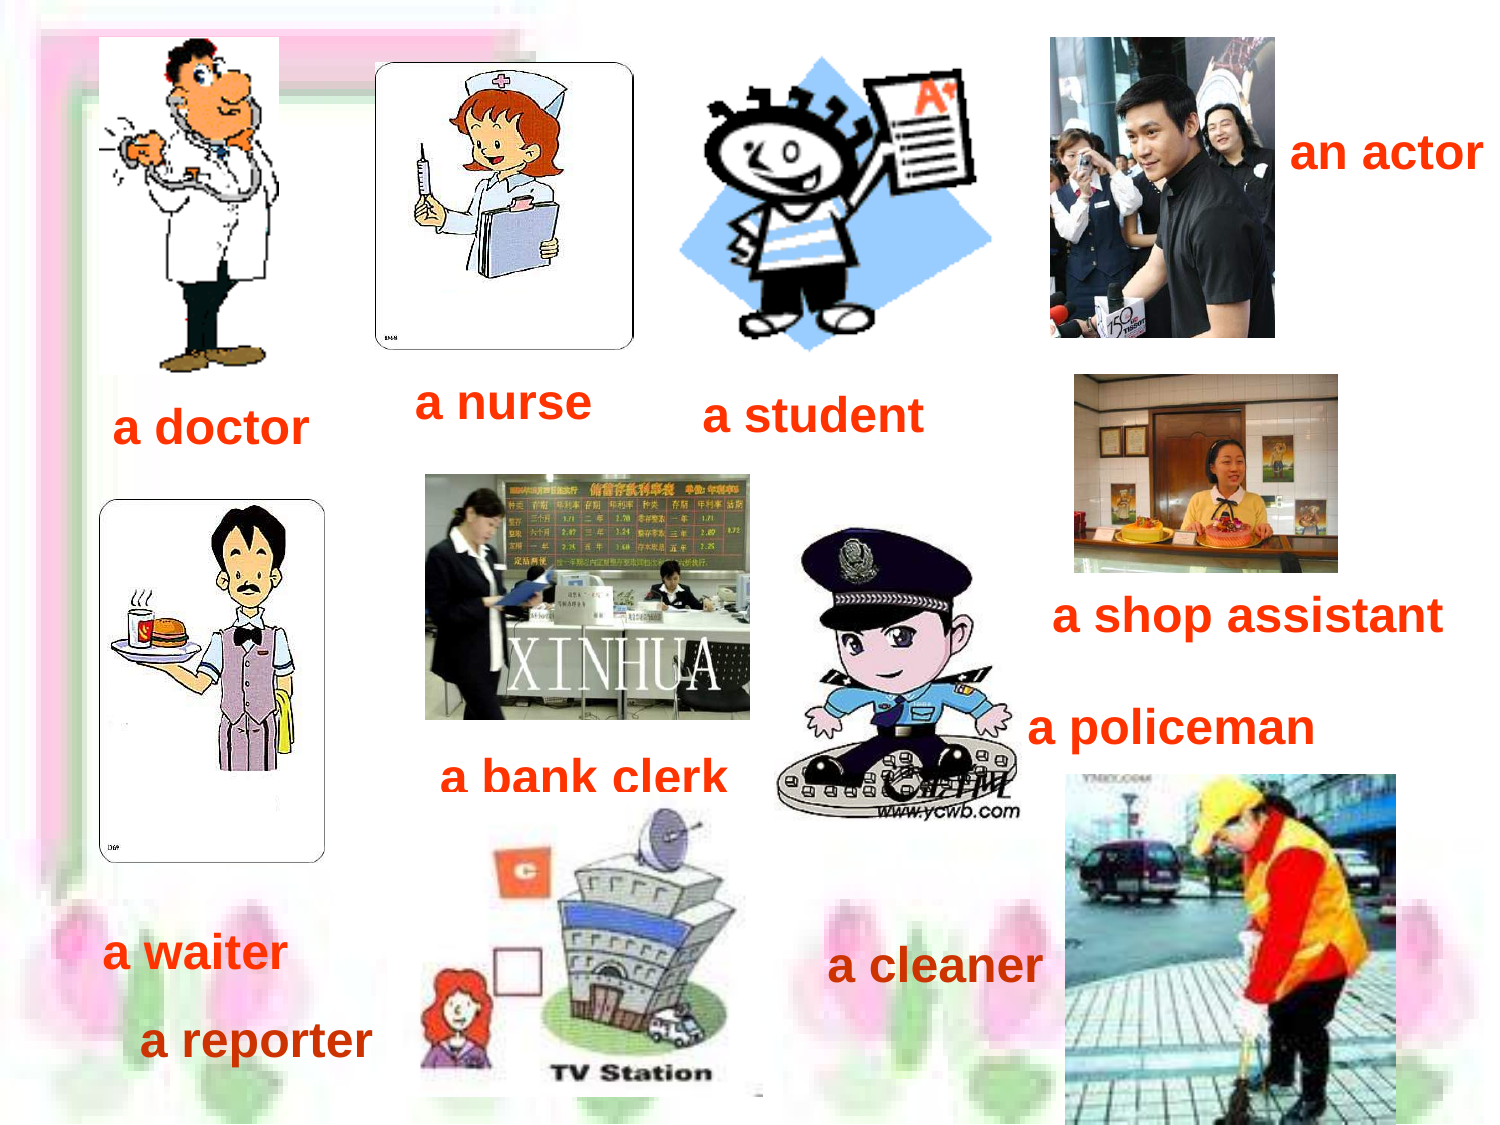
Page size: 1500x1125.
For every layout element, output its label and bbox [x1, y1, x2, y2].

text_box [374, 62, 634, 351]
text_box [99, 499, 326, 863]
picture [0, 0, 1500, 1125]
